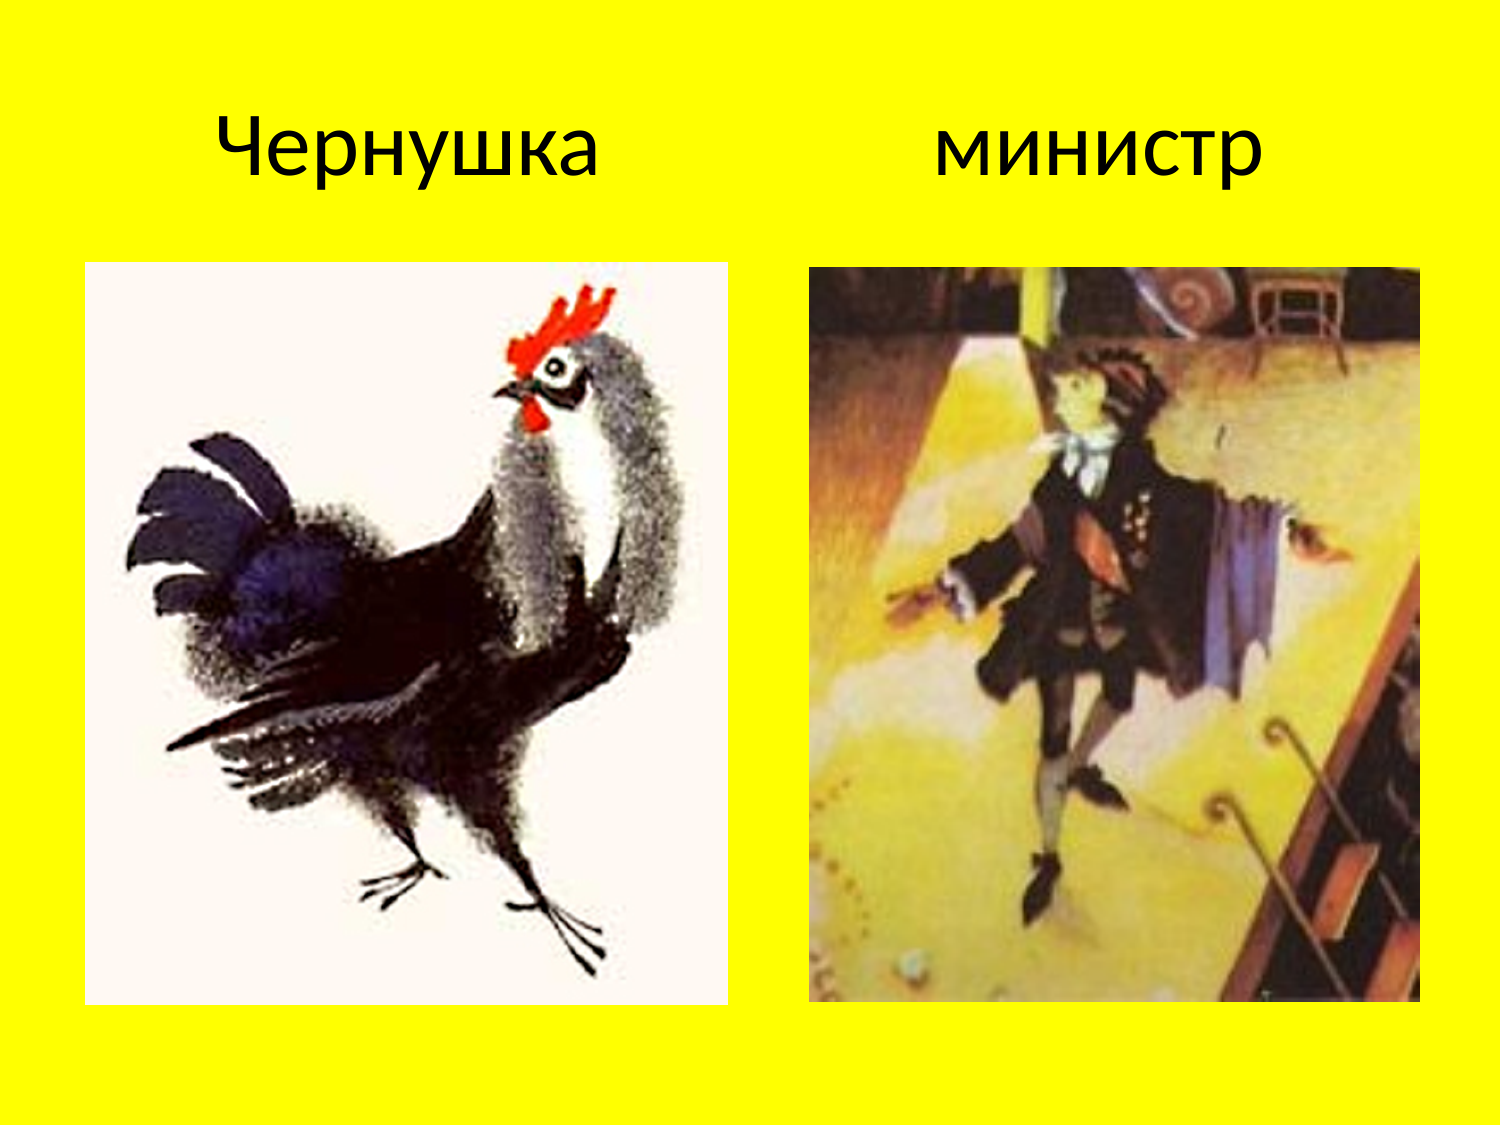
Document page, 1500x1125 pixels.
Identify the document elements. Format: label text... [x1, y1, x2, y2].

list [84, 261, 728, 1006]
title Чернушка министр [75, 45, 1425, 233]
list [808, 266, 1421, 1003]
